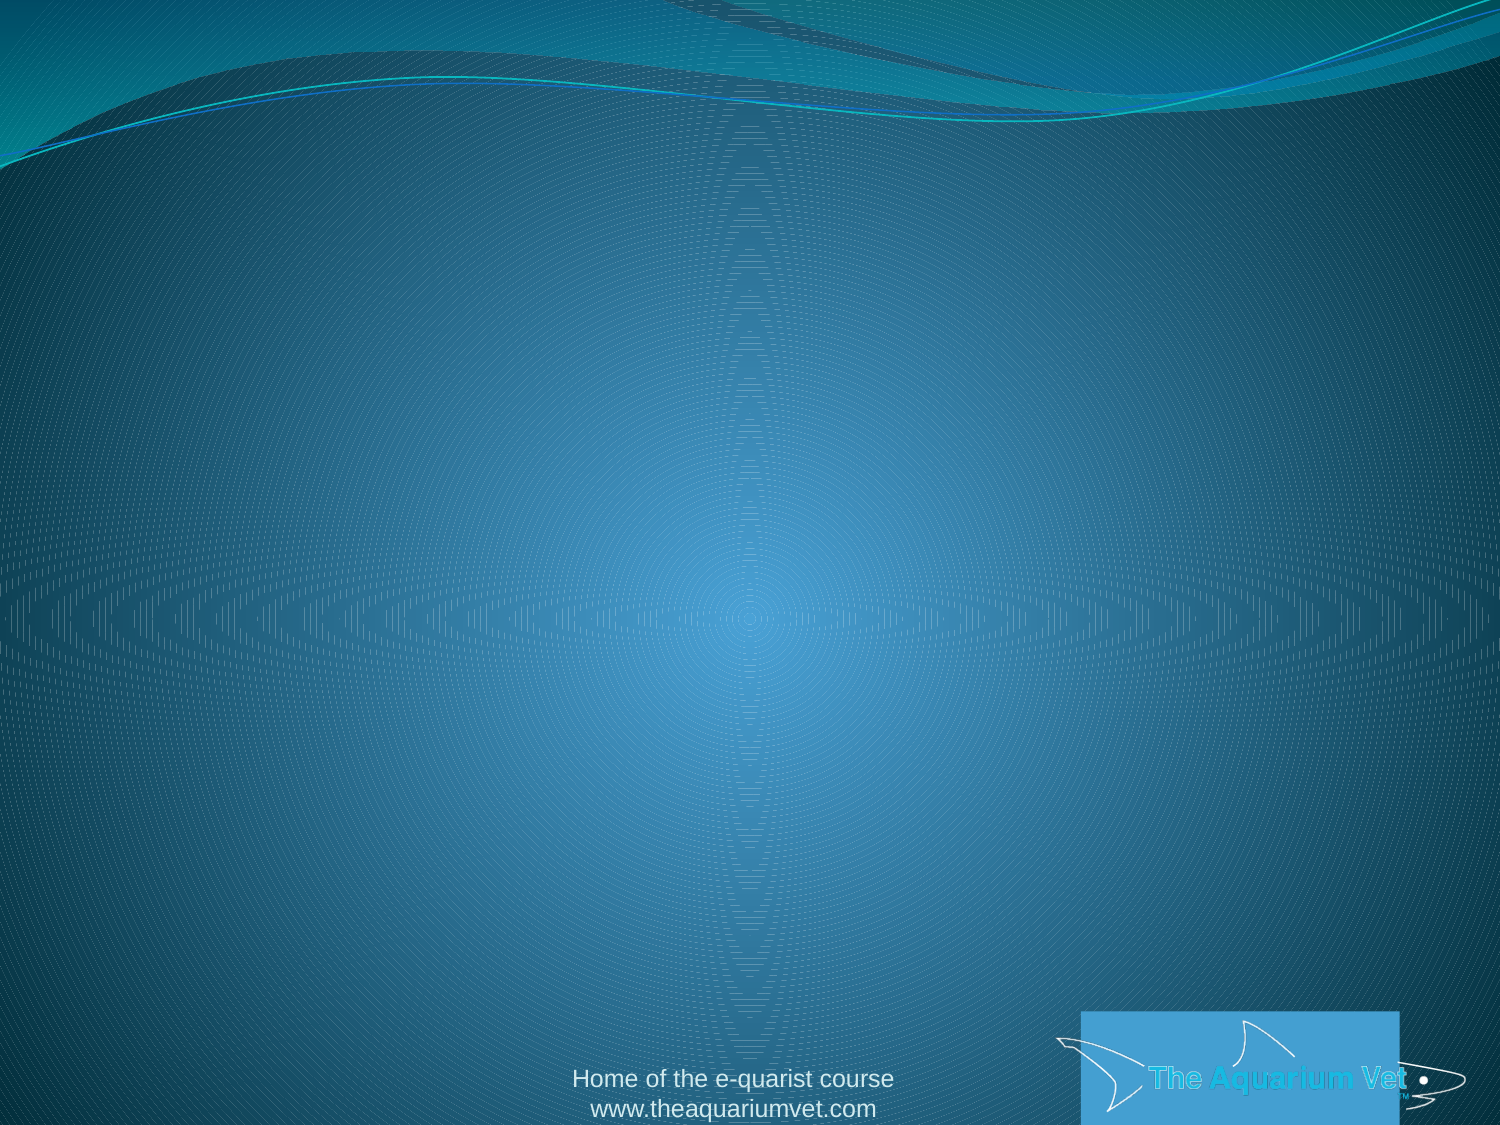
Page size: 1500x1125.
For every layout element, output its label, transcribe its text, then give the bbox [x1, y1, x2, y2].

picture [1045, 1011, 1477, 1123]
footer Home of the e-quarist course www.theaquariumvet.com [525, 1062, 943, 1123]
